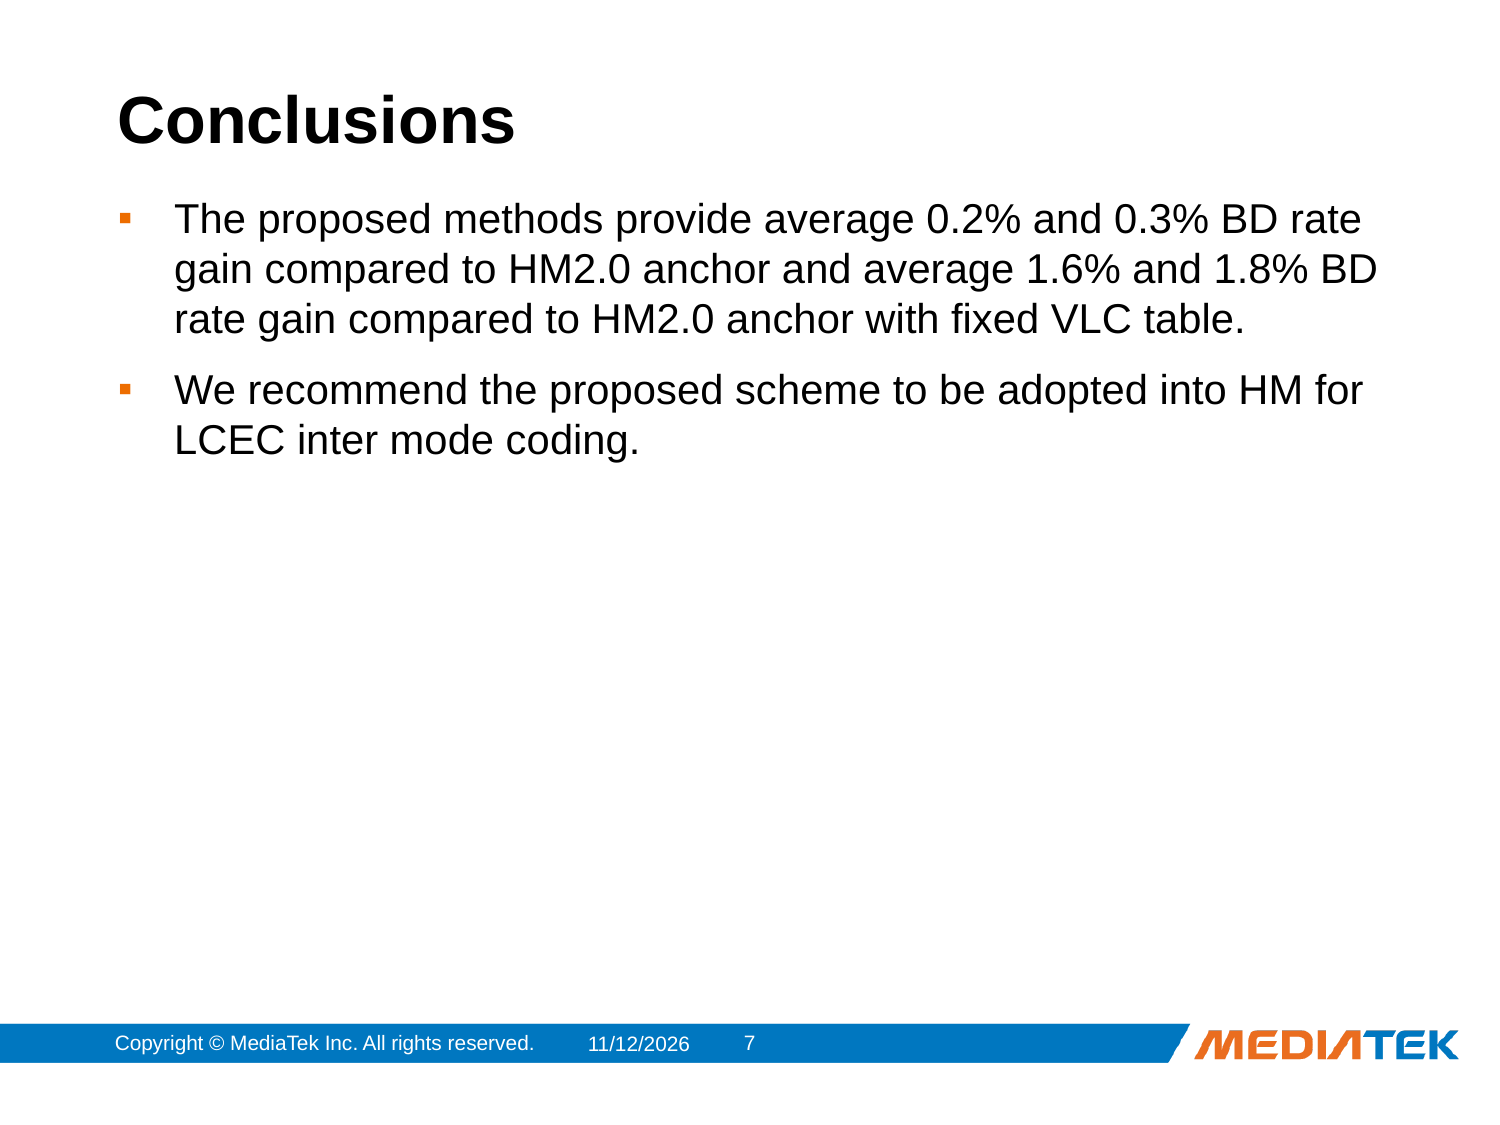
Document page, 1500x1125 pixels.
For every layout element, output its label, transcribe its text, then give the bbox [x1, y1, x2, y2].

title Conclusions [101, 62, 1425, 172]
picture [789, 1023, 1459, 1063]
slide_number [572, 1022, 711, 1090]
footer Copyright © MediaTek Inc. All rights reserved. [99, 1022, 572, 1090]
picture [0, 1023, 99, 1063]
slide_number 7 [711, 1022, 789, 1090]
list The proposed methods provide average 0.2% and 0.3% BD rate gain compared to HM2.0 anchor and average 1.6% and 1.8% BD rate gain compared to HM2.0 anchor with fixed VLC table. We recommend the proposed scheme to be adopted into HM for LCEC inter mode coding. [102, 184, 1425, 998]
